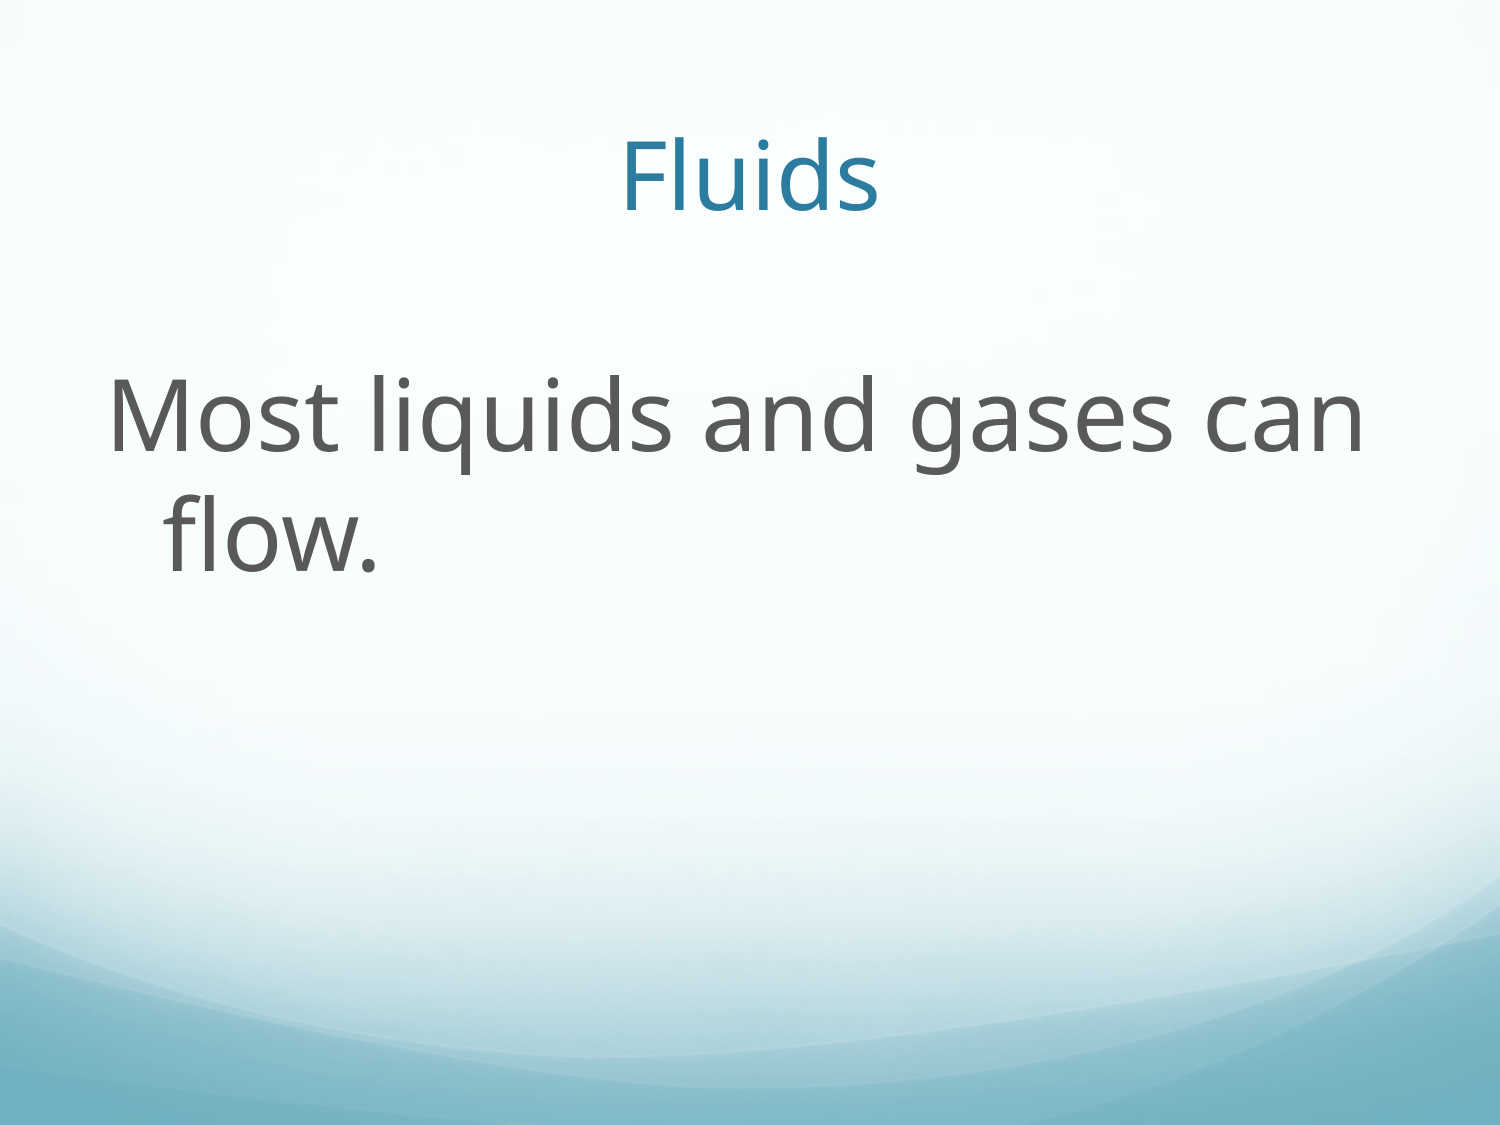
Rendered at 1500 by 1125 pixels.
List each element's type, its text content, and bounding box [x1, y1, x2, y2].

title Fluids [90, 17, 1410, 237]
list Most liquids and gases can flow. [90, 262, 1410, 975]
